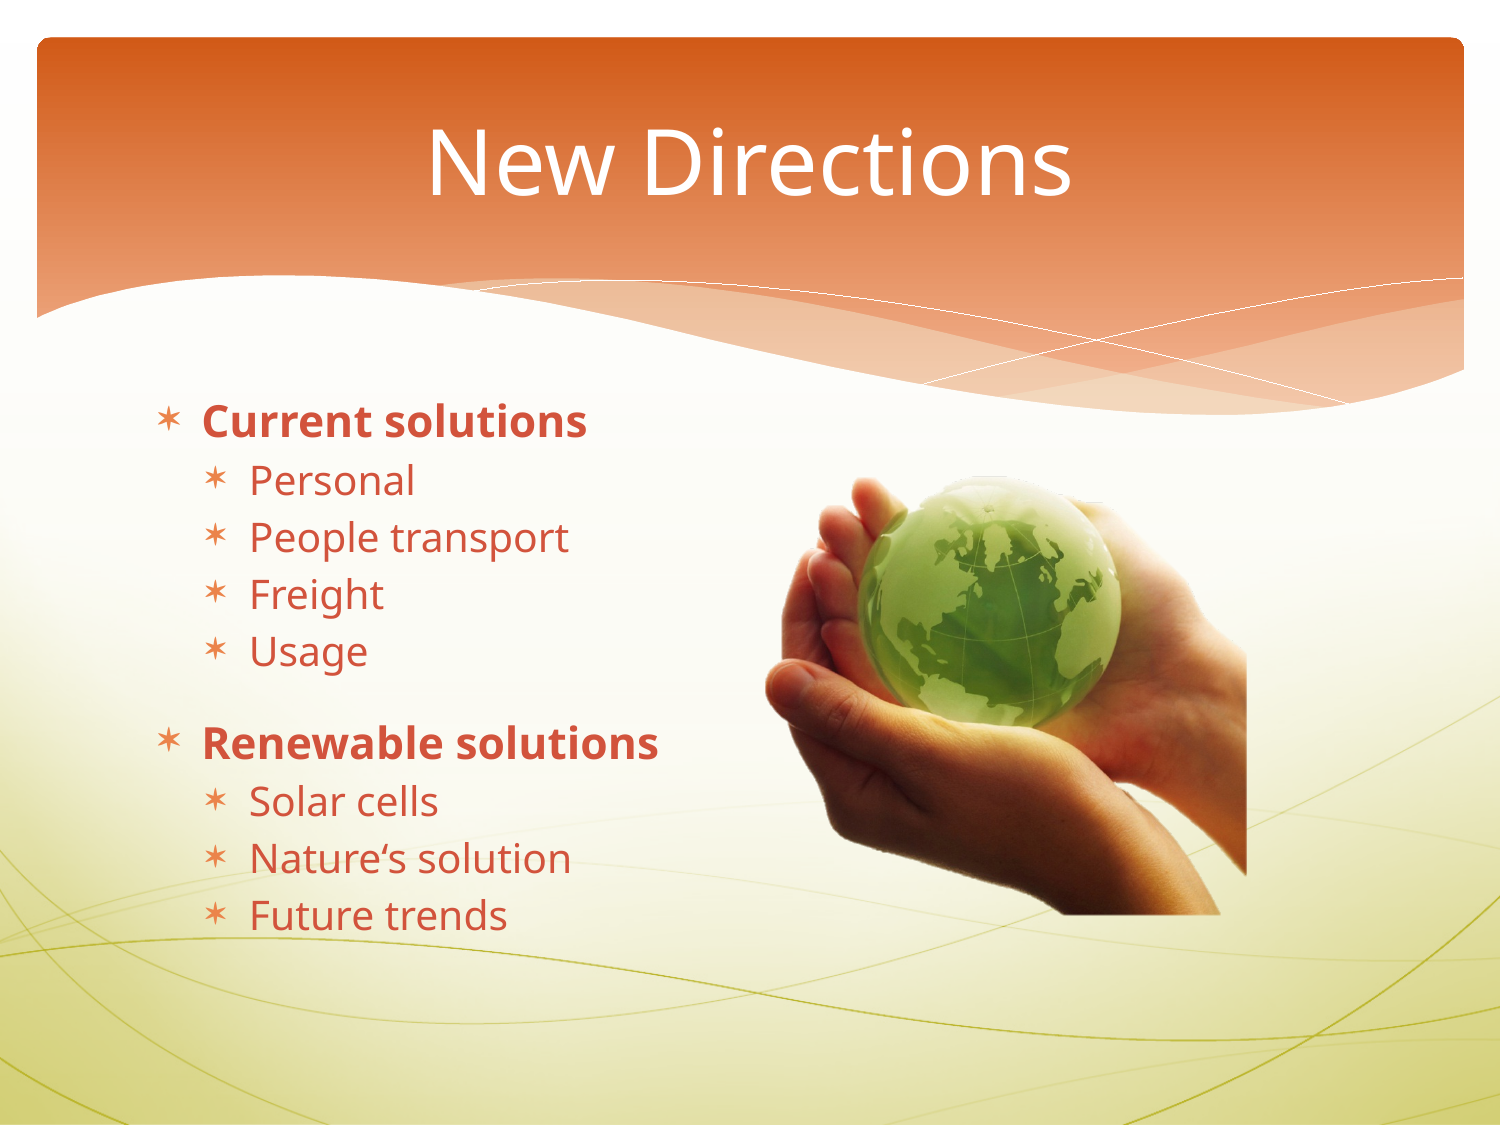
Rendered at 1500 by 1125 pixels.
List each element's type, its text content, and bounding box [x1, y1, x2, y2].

title New Directions [75, 55, 1425, 261]
list Current solutions Personal People transport Freight Usage Renewable solutions Solar cells Nature‘s solution Future trends [143, 385, 1359, 952]
picture [655, 325, 1247, 917]
